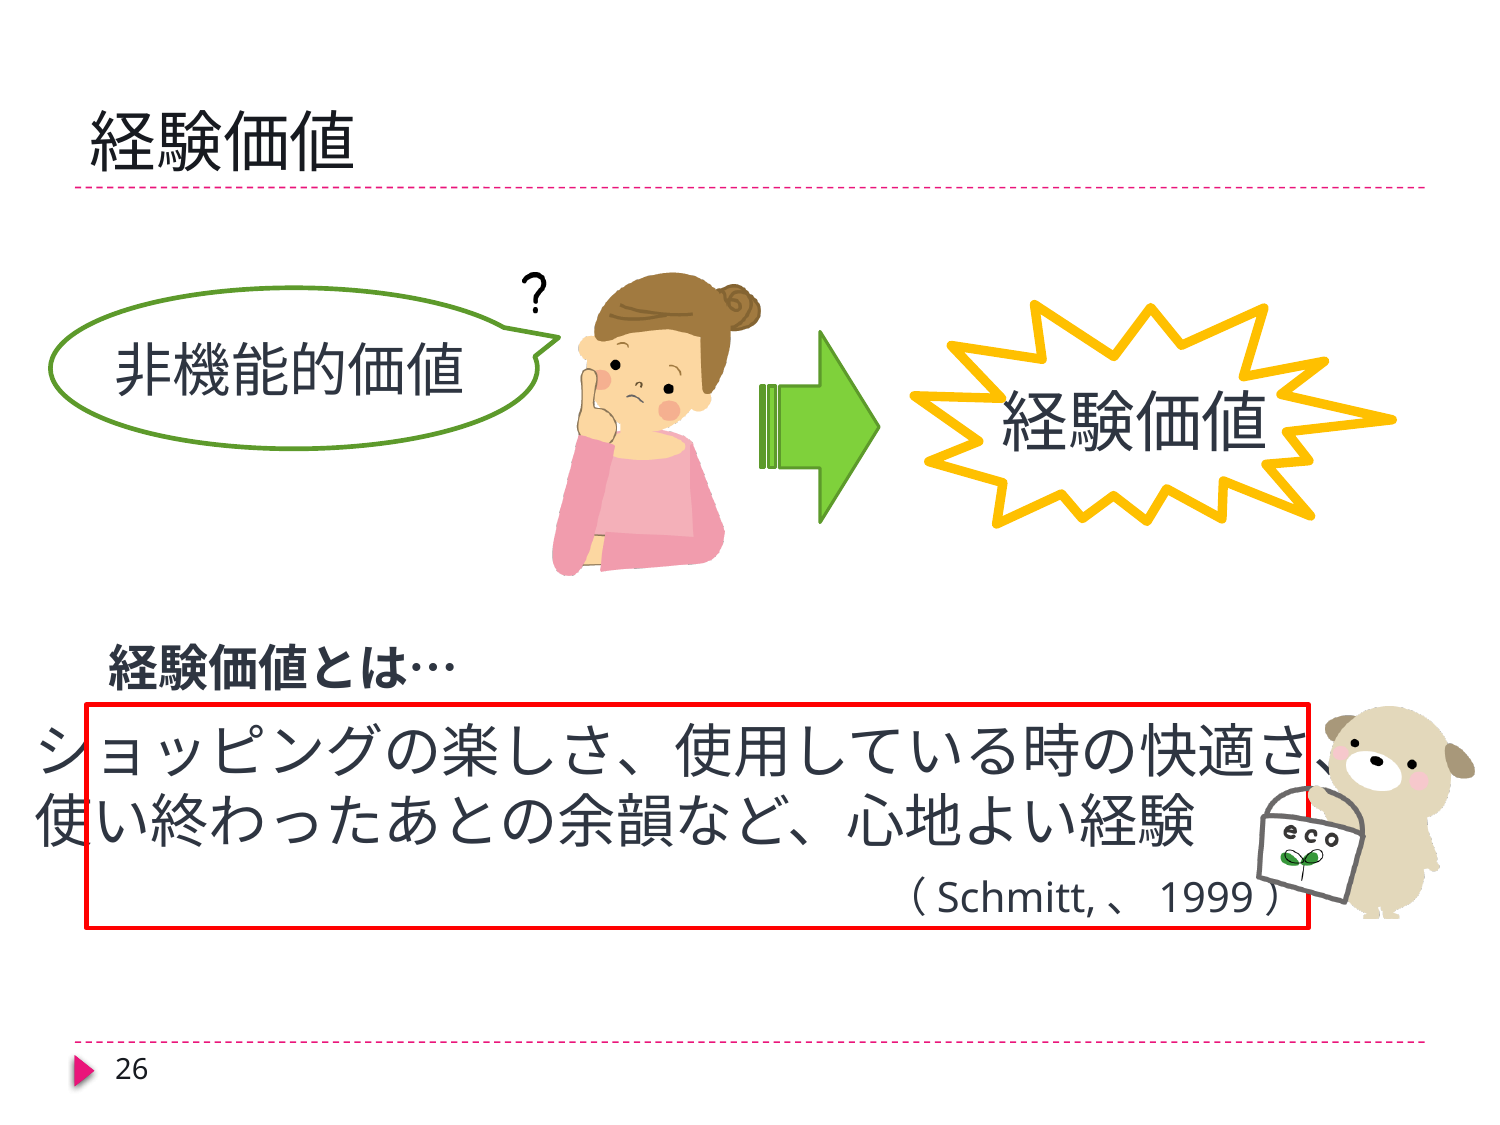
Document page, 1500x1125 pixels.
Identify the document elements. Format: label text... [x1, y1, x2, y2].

text_box 経験価値とは… [93, 628, 474, 703]
text_box [85, 703, 1310, 929]
picture [1256, 706, 1475, 919]
text_box [48, 286, 516, 451]
text_box [768, 329, 881, 525]
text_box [914, 286, 1388, 555]
text_box ショッピングの楽しさ、使用している時の快適さ、 使い終わったあとの余韻など、心地よい経験 [19, 706, 85, 862]
title 経験価値 [75, 37, 1425, 188]
text_box （Schmitt,、1999） [870, 863, 1253, 929]
picture [522, 272, 762, 576]
slide_number 26 [100, 1042, 426, 1103]
